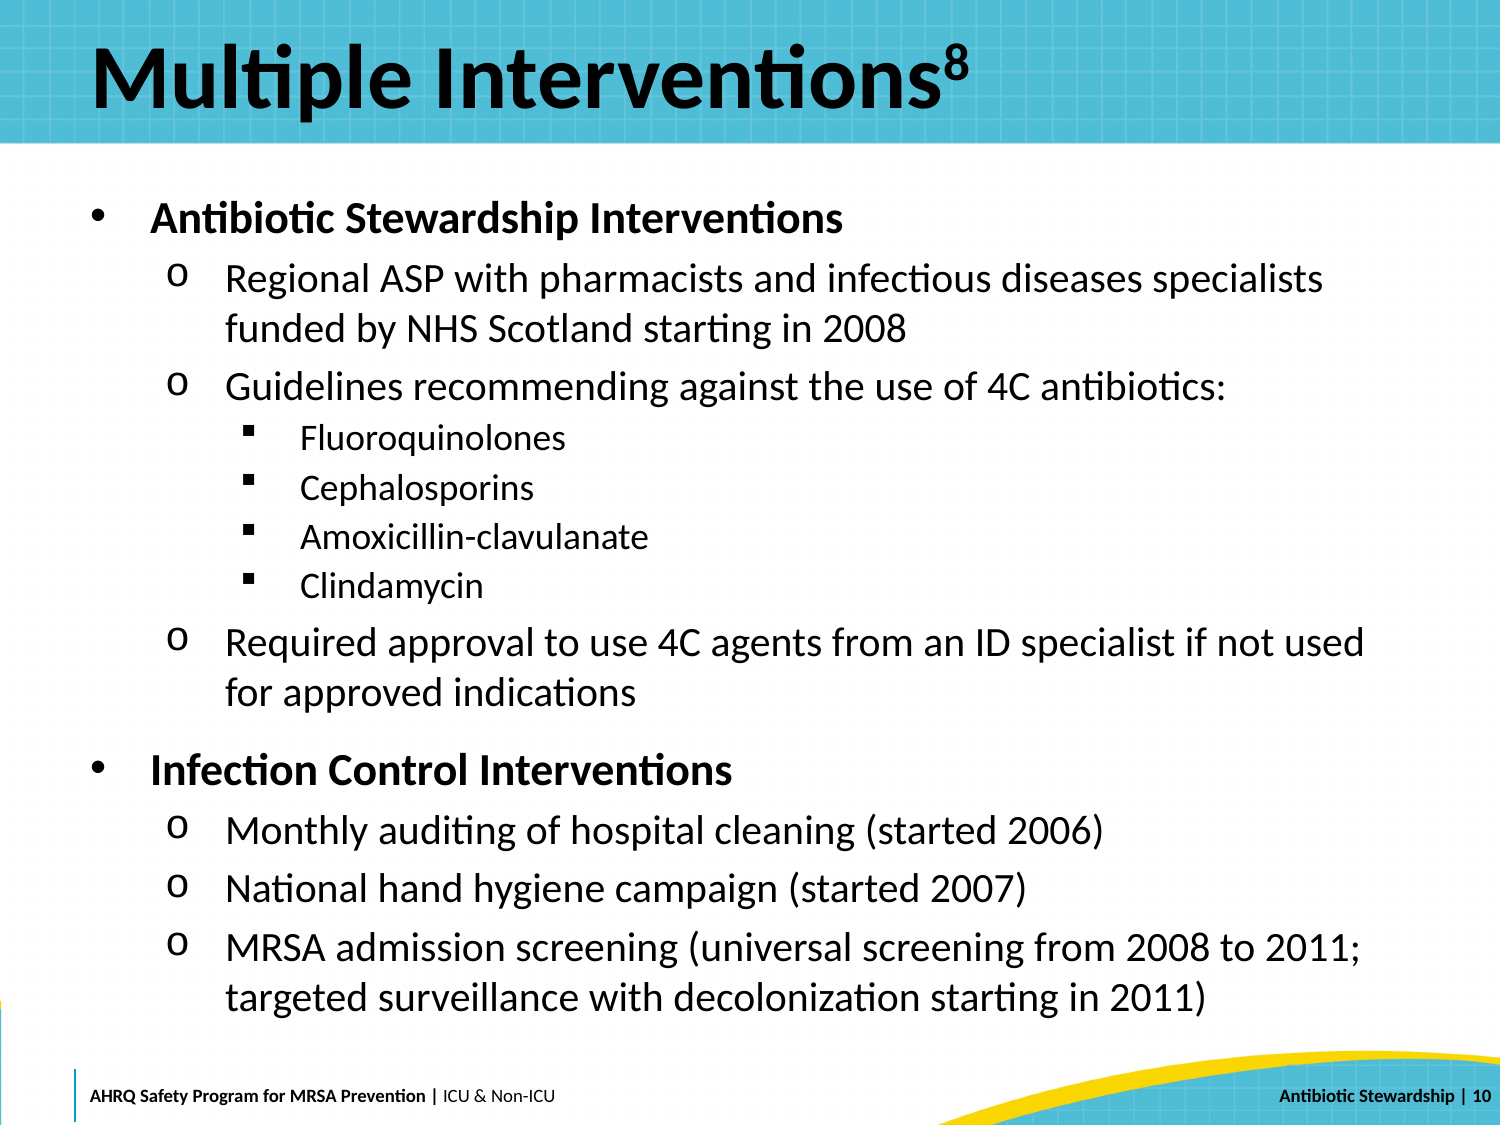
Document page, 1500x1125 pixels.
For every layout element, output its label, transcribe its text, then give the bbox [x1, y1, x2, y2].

slide_number | 10 [1455, 1065, 1500, 1125]
list Antibiotic Stewardship Interventions Regional ASP with pharmacists and infectious diseases specialists funded by NHS Scotland starting in 2008 Guidelines recommending against the use of 4C antibiotics: Fluoroquinolones Cephalosporins Amoxicillin-clavulanate Clindamycin Required approval to use 4C agents from an ID specialist if not used for approved indications Infection Control Interventions Monthly auditing of hospital cleaning (started 2006) National hand hygiene campaign (started 2007) MRSA admission screening (universal screening from 2008 to 2011; targeted surveillance with decolonization starting in 2011) [75, 179, 1425, 1065]
picture [0, 0, 1500, 1125]
title Multiple Interventions8 [75, 0, 1425, 150]
